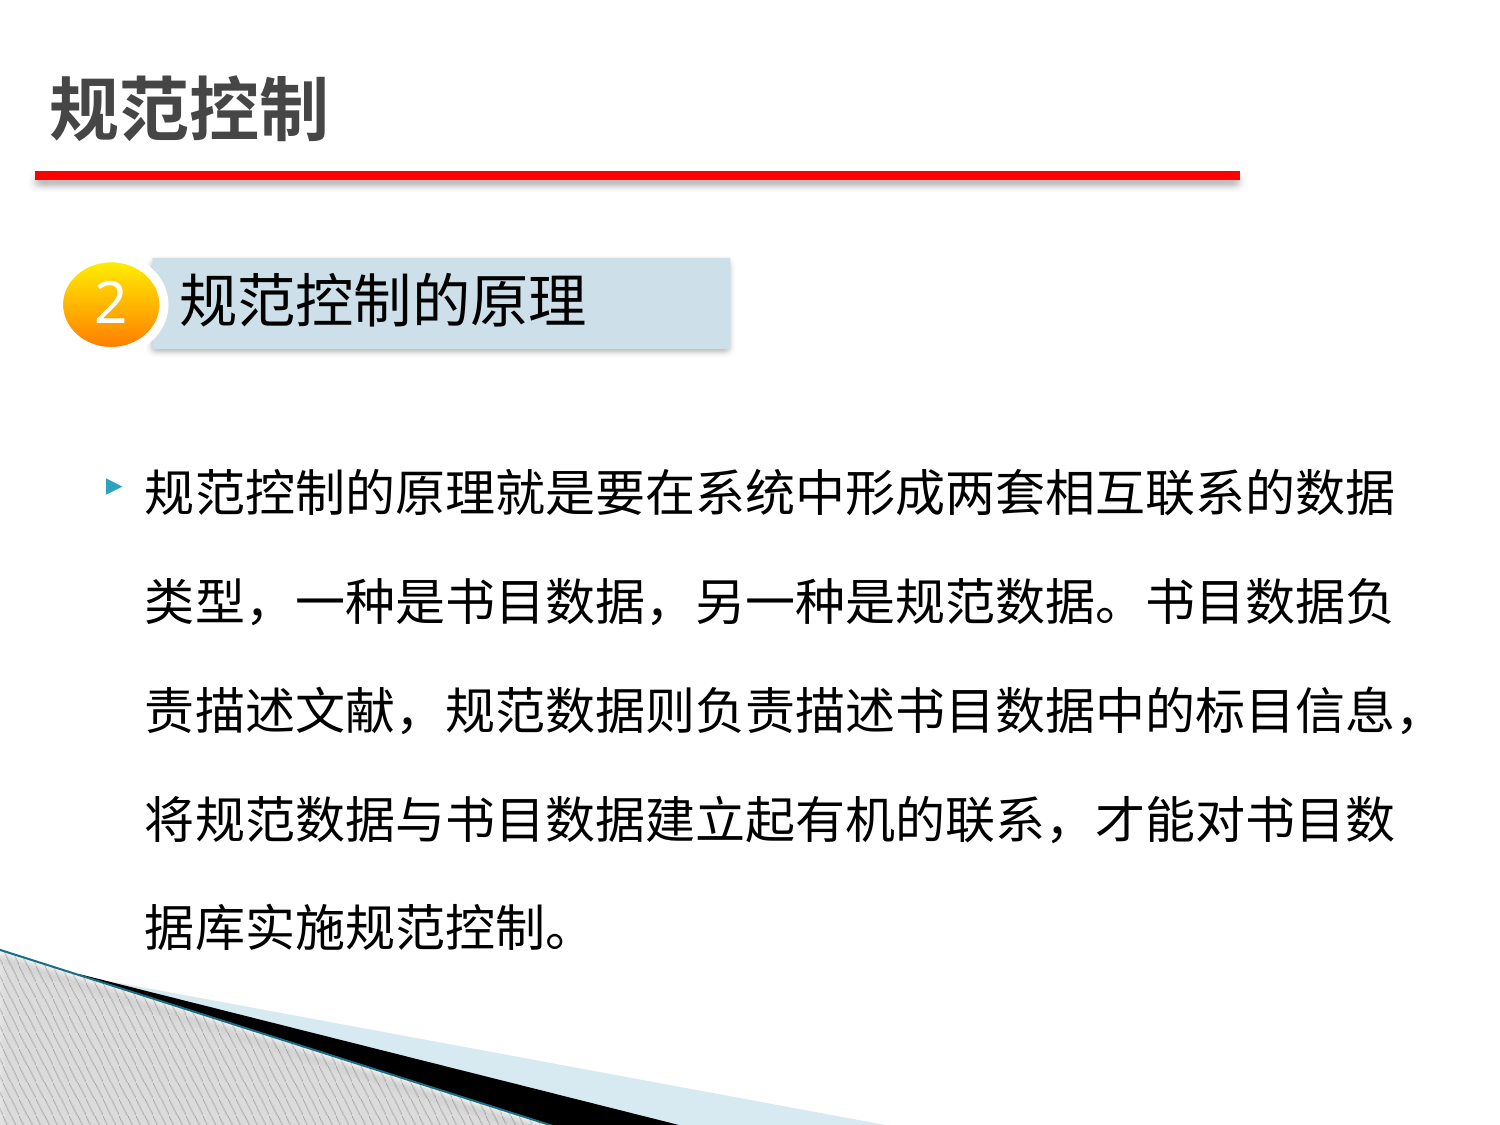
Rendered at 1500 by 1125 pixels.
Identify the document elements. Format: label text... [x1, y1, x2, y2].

text_box 规范控制 [35, 46, 1386, 164]
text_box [58, 257, 731, 352]
list 规范控制的原理就是要在系统中形成两套相互联系的数据类型，一种是书目数据，另一种是规范数据。书目数据负责描述文献，规范数据则负责描述书目数据中的标目信息，将规范数据与书目数据建立起有机的联系，才能对书目数据库实施规范控制。 [70, 410, 1421, 979]
